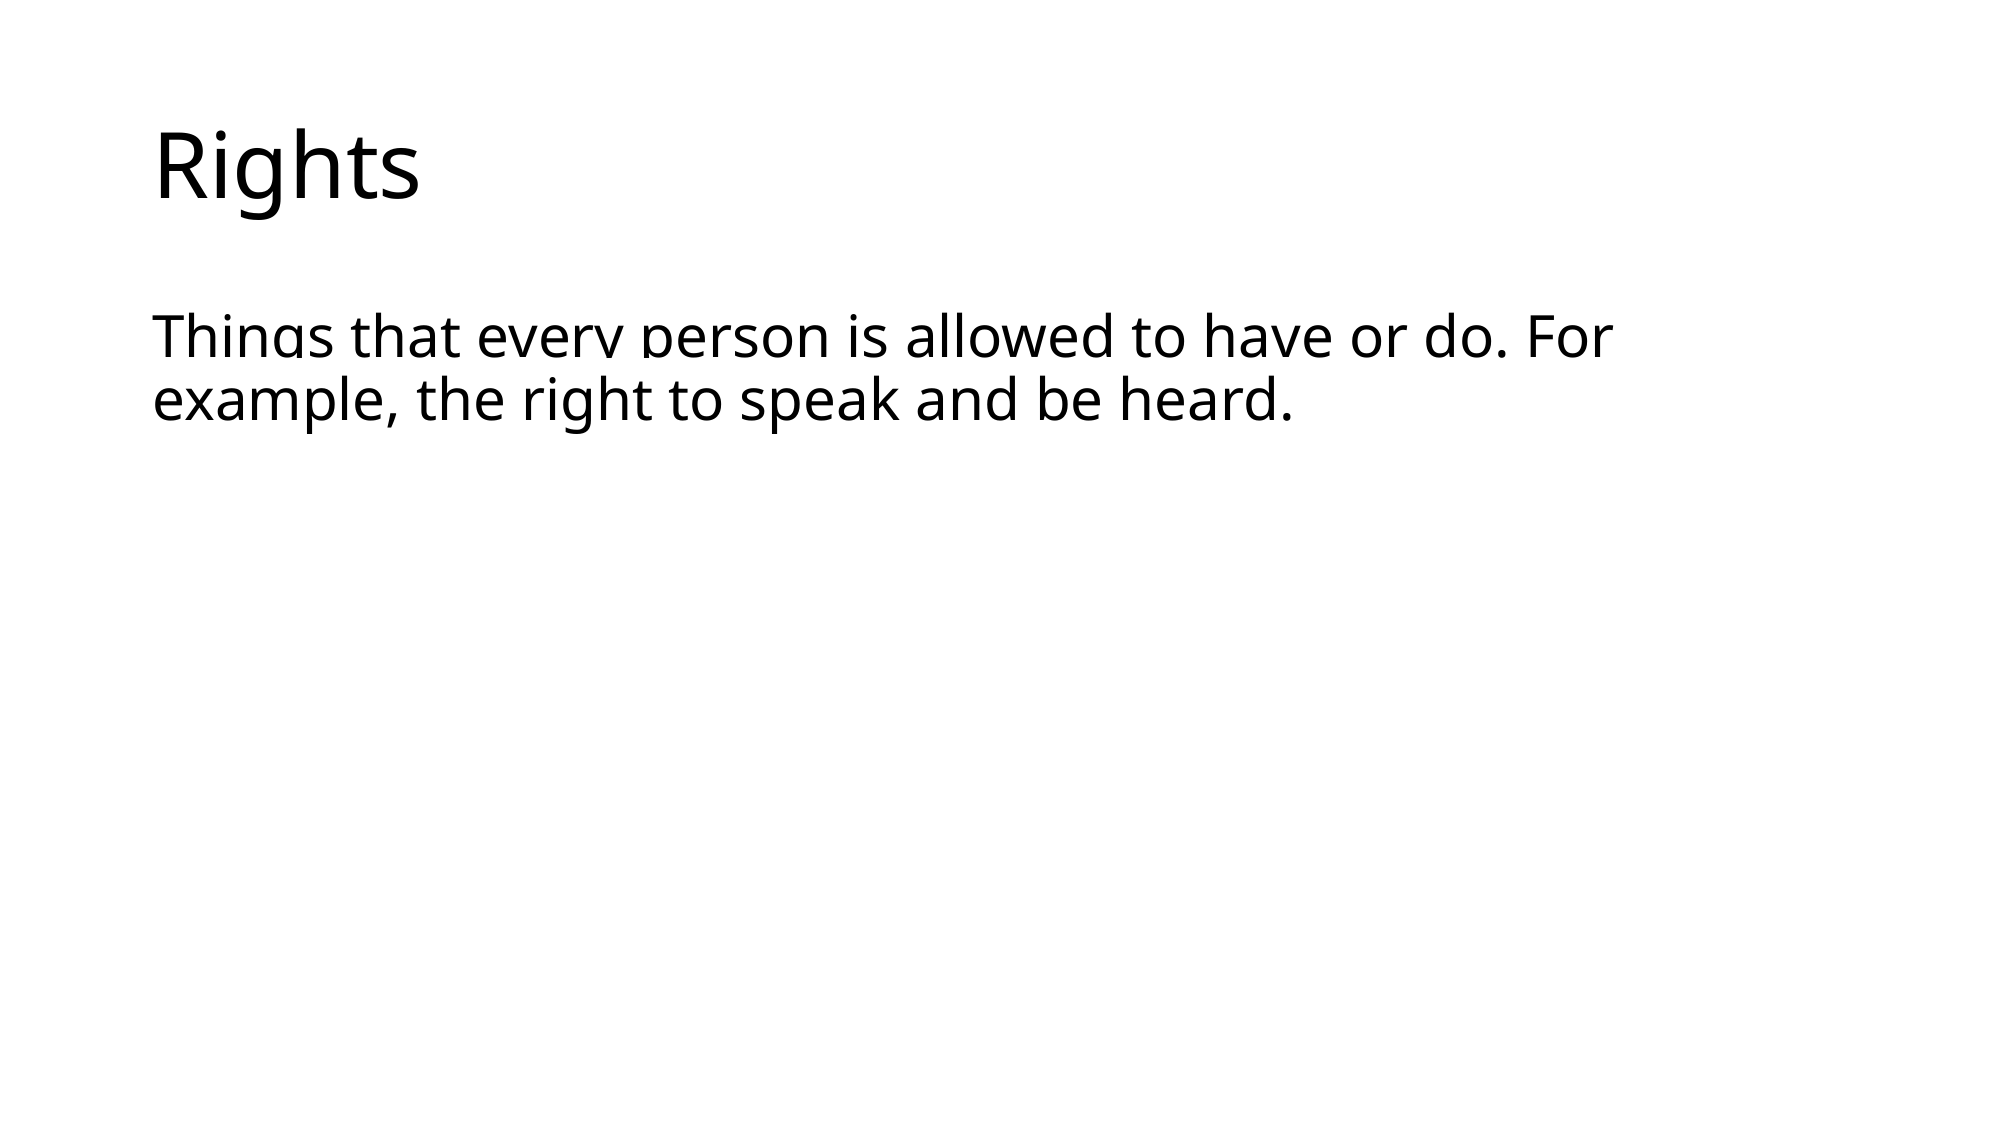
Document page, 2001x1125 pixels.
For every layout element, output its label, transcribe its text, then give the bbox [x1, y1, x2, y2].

title Rights [137, 59, 1863, 278]
list Things that every person is allowed to have or do. For example, the right to speak and be heard. [137, 299, 1863, 1014]
